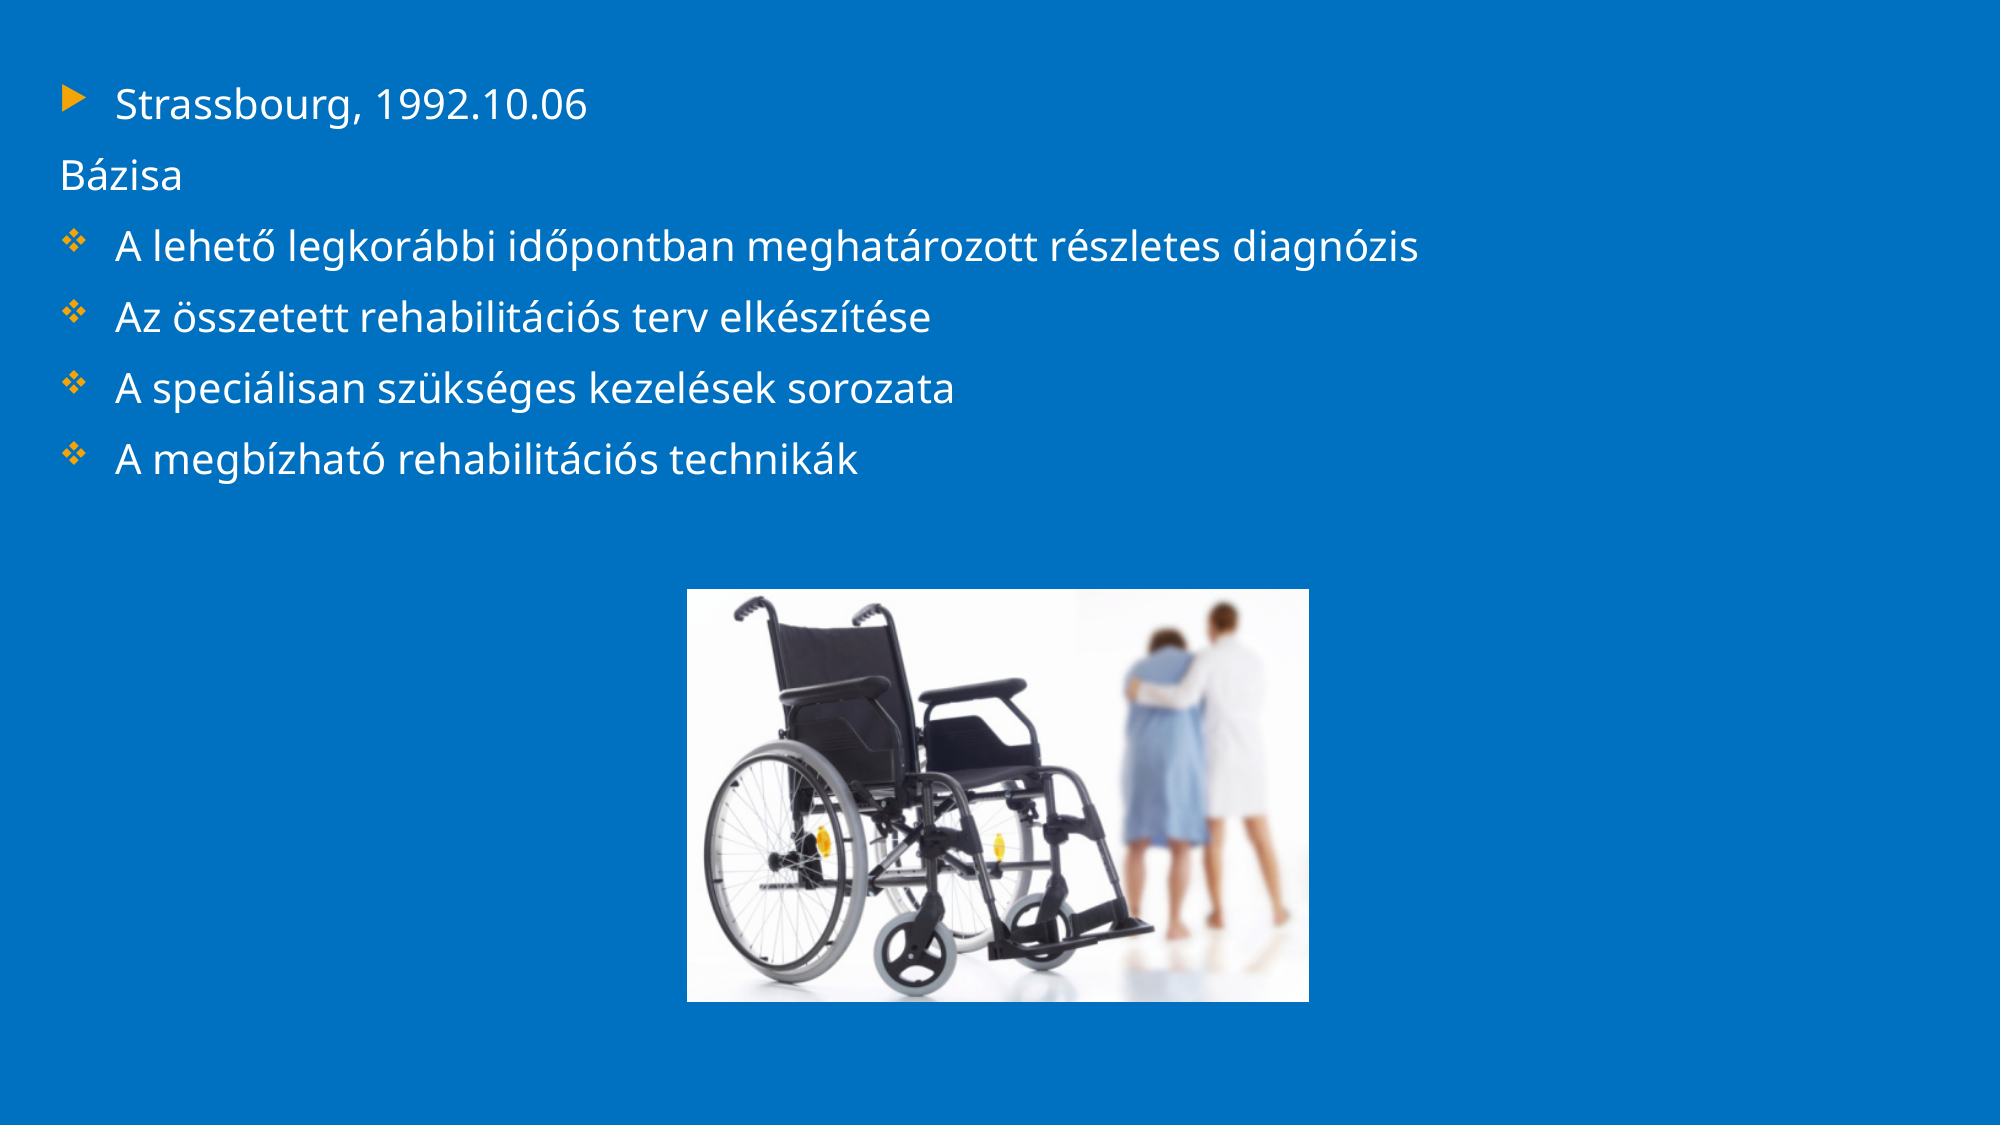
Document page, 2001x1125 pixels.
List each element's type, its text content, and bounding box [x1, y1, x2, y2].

picture [687, 589, 1309, 1003]
list Strassbourg, 1992.10.06 Bázisa A lehető legkorábbi időpontban meghatározott részletes diagnózis Az összetett rehabilitációs terv elkészítése A speciálisan szükséges kezelések sorozata A megbízható rehabilitációs technikák [44, 70, 1845, 1064]
